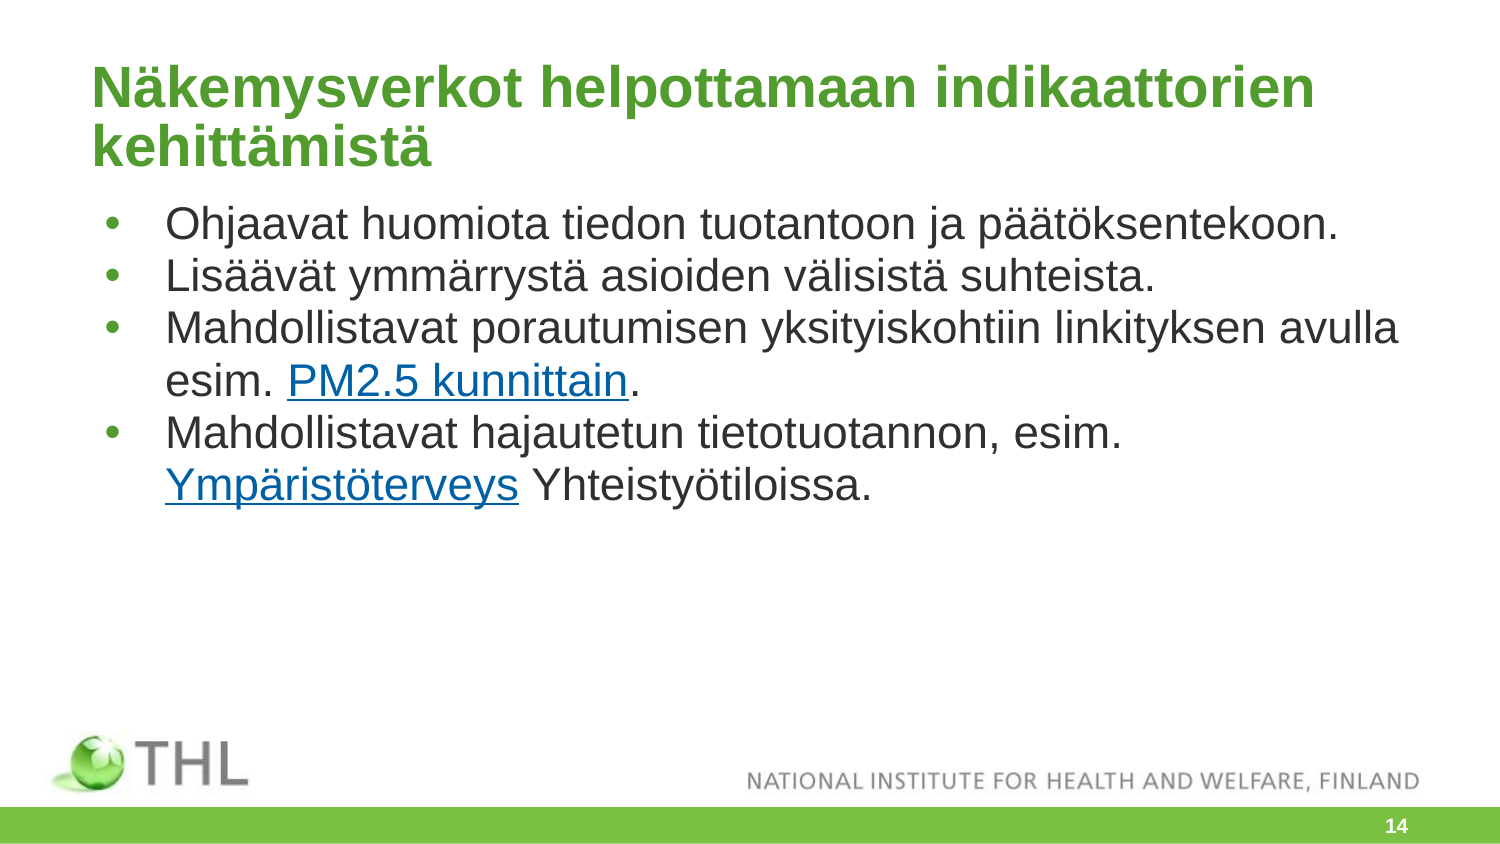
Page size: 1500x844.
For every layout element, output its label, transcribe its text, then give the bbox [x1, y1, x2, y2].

list Ohjaavat huomiota tiedon tuotantoon ja päätöksentekoon. Lisäävät ymmärrystä asioiden välisistä suhteista. Mahdollistavat porautumisen yksityiskohtiin linkityksen avulla esim. PM2.5 kunnittain. Mahdollistavat hajautetun tietotuotannon, esim. Ympäristöterveys Yhteistyötiloissa. [75, 182, 1424, 724]
title Näkemysverkot helpottamaan indikaattorien kehittämistä [76, 32, 1424, 182]
picture [715, 763, 1465, 801]
slide_number ‹#› [1246, 811, 1424, 839]
picture [24, 719, 275, 803]
